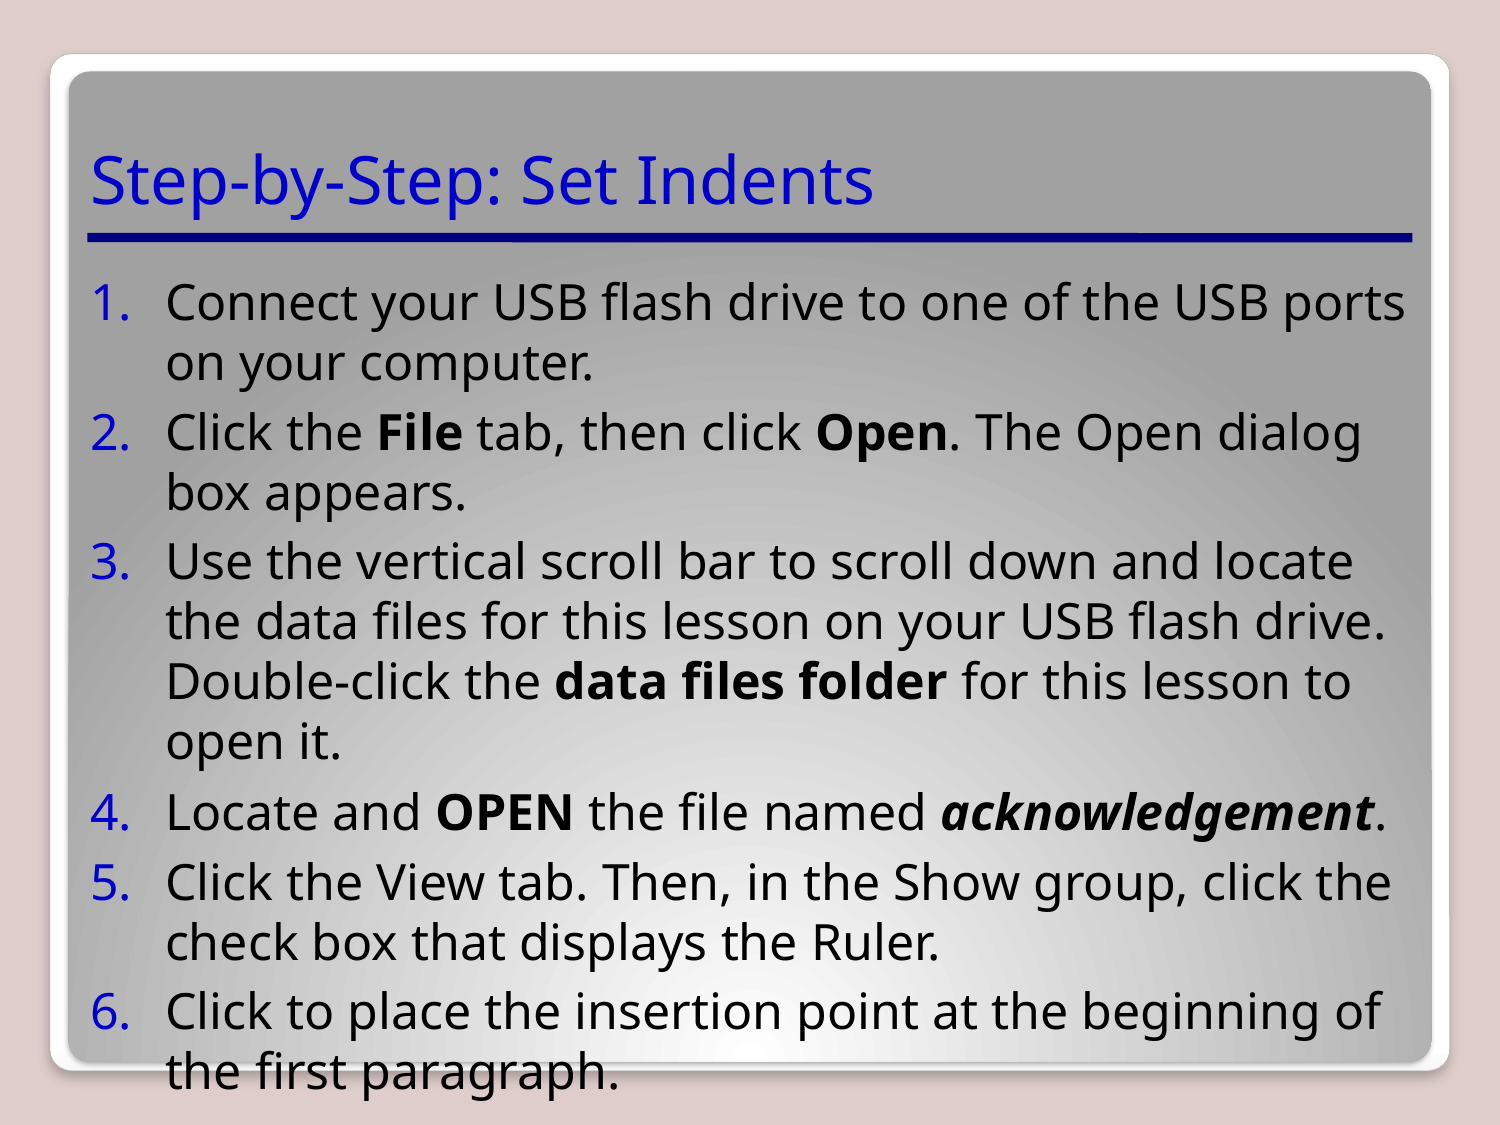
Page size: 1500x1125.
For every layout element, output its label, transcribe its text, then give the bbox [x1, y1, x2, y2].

list Connect your USB flash drive to one of the USB ports on your computer. Click the File tab, then click Open. The Open dialog box appears. Use the vertical scroll bar to scroll down and locate the data files for this lesson on your USB flash drive. Double-click the data files folder for this lesson to open it. Locate and OPEN the file named acknowledgement. Click the View tab. Then, in the Show group, click the check box that displays the Ruler. Click to place the insertion point at the beginning of the first paragraph. [75, 262, 1425, 1063]
title Step-by-Step: Set Indents [74, 74, 1426, 226]
